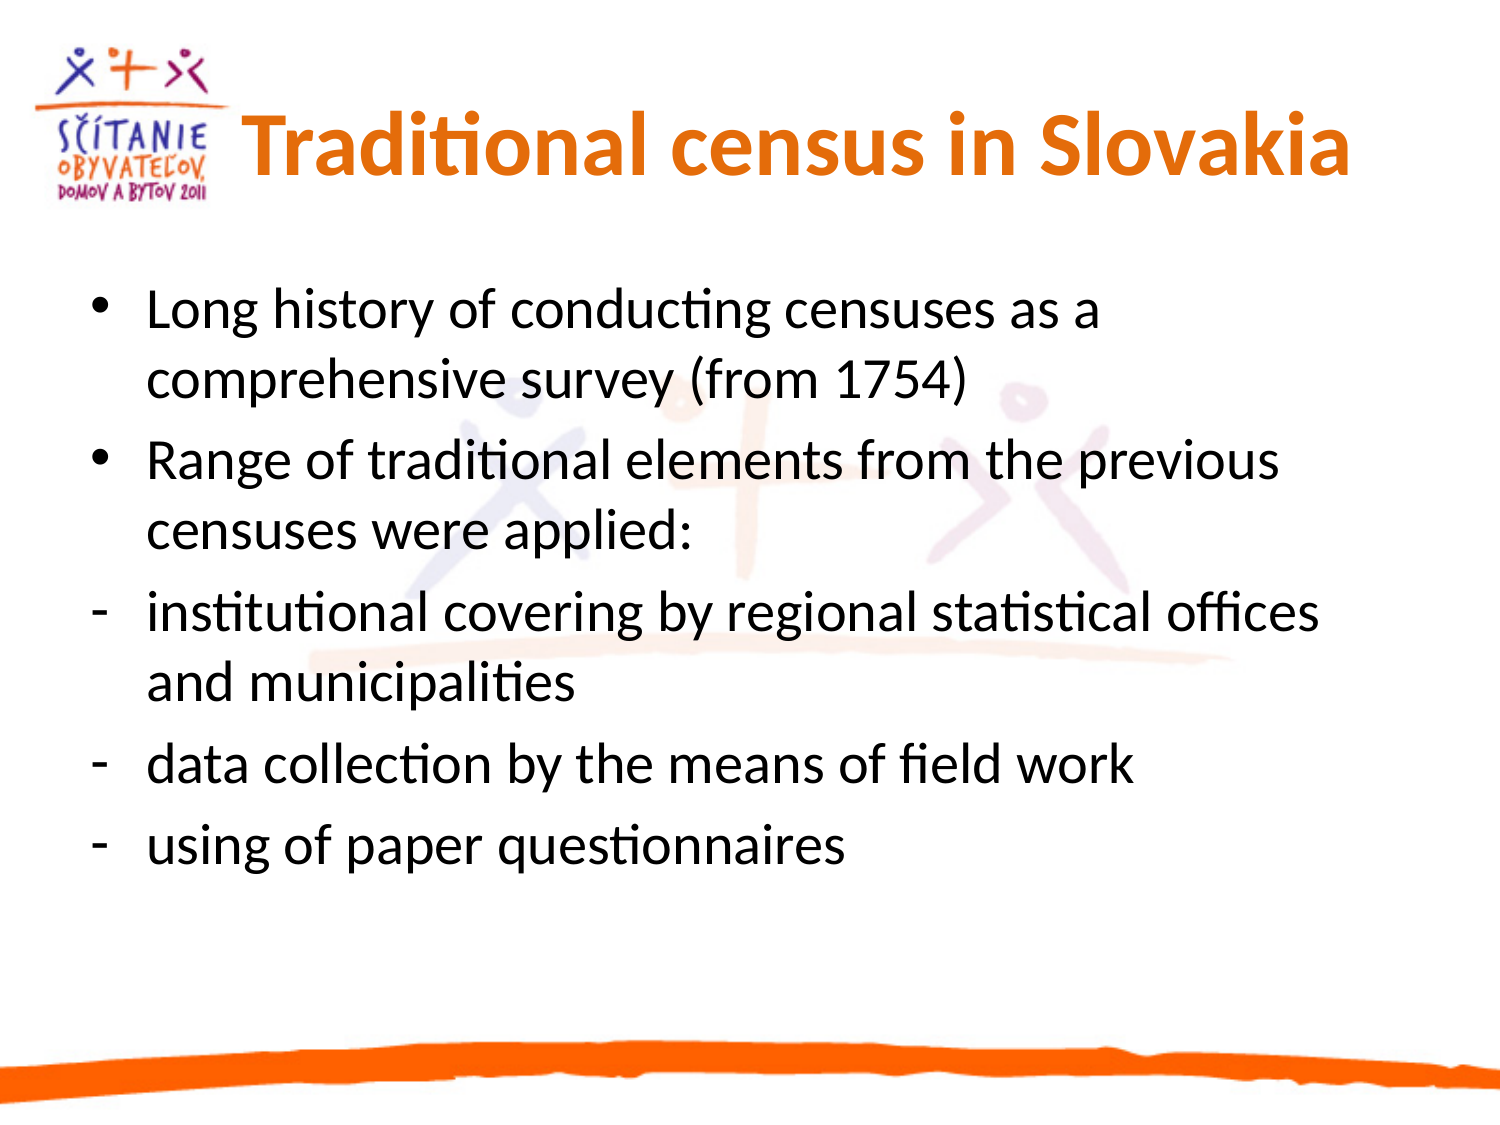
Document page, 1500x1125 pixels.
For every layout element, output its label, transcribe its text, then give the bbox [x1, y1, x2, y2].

list Long history of conducting censuses as a comprehensive survey (from 1754) Range of traditional elements from the previous censuses were applied: institutional covering by regional statistical offices and municipalities data collection by the means of field work using of paper questionnaires [74, 262, 1426, 1006]
picture [0, 0, 1500, 1125]
title Traditional census in Slovakia [170, 44, 1426, 233]
